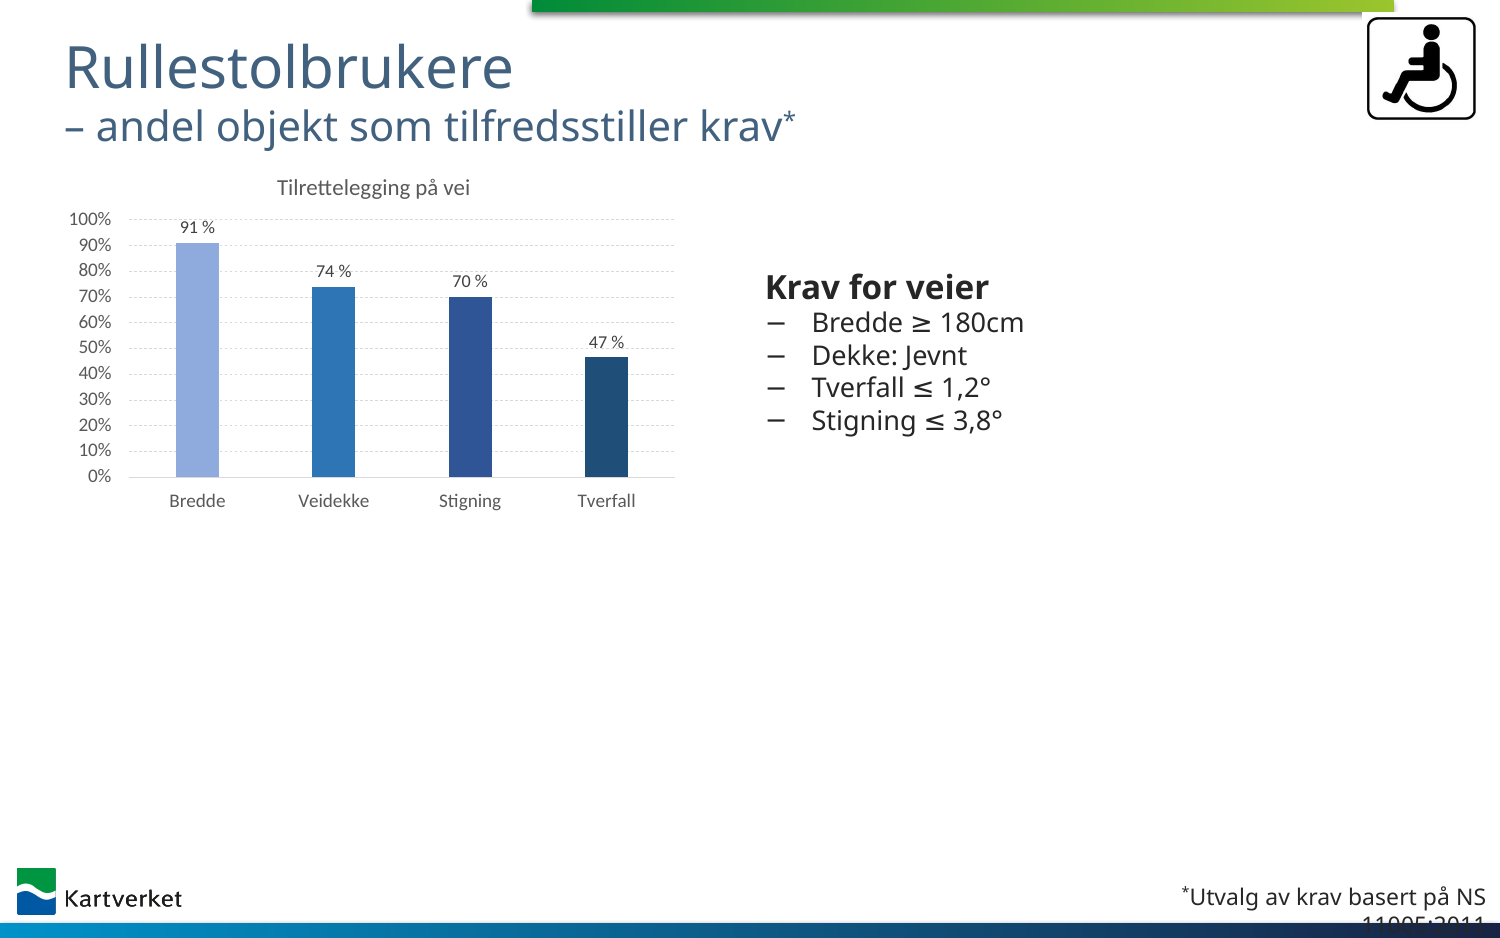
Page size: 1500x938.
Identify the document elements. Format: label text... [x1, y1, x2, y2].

text_box *Utvalg av krav basert på NS 11005:2011 [1068, 873, 1500, 938]
text_box Krav for veier Bredde ≥ 180cm Dekke: Jevnt Tverfall ≤ 1,2° Stigning ≤ 3,8° [750, 258, 1234, 444]
text_box Rullestolbrukere – andel objekt som tilfredsstiller krav* [49, 25, 1431, 158]
picture [62, 166, 686, 519]
picture [1362, 12, 1481, 126]
